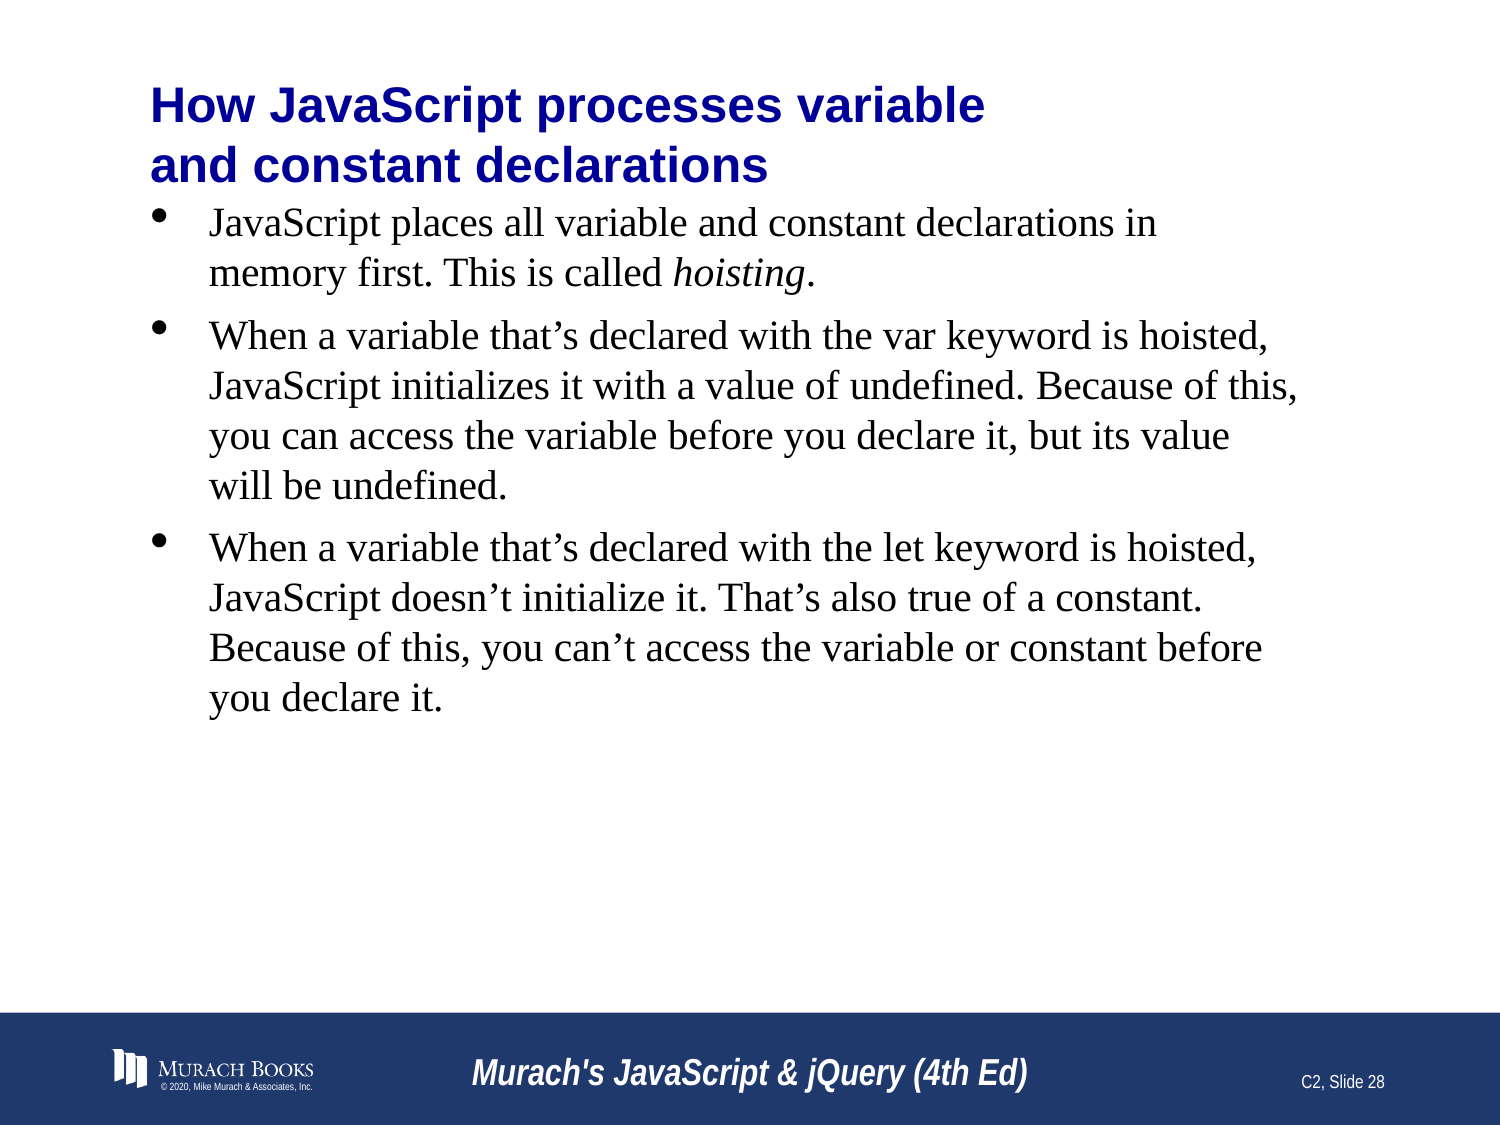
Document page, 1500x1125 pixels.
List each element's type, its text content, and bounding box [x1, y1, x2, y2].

title How JavaScript processes variable and constant declarations [150, 72, 1350, 187]
footer © 2020, Mike Murach & Associates, Inc. [12, 1025, 463, 1100]
slide_number Murach's JavaScript & jQuery (4th Ed) [463, 1025, 1050, 1100]
slide_number C2, Slide 28 [1087, 1025, 1400, 1100]
list JavaScript places all variable and constant declarations in memory first. This is called hoisting. When a variable that’s declared with the var keyword is hoisted, JavaScript initializes it with a value of undefined. Because of this, you can access the variable before you declare it, but its value will be undefined. When a variable that’s declared with the let keyword is hoisted, JavaScript doesn’t initialize it. That’s also true of a constant. Because of this, you can’t access the variable or constant before you declare it. [137, 187, 1363, 988]
